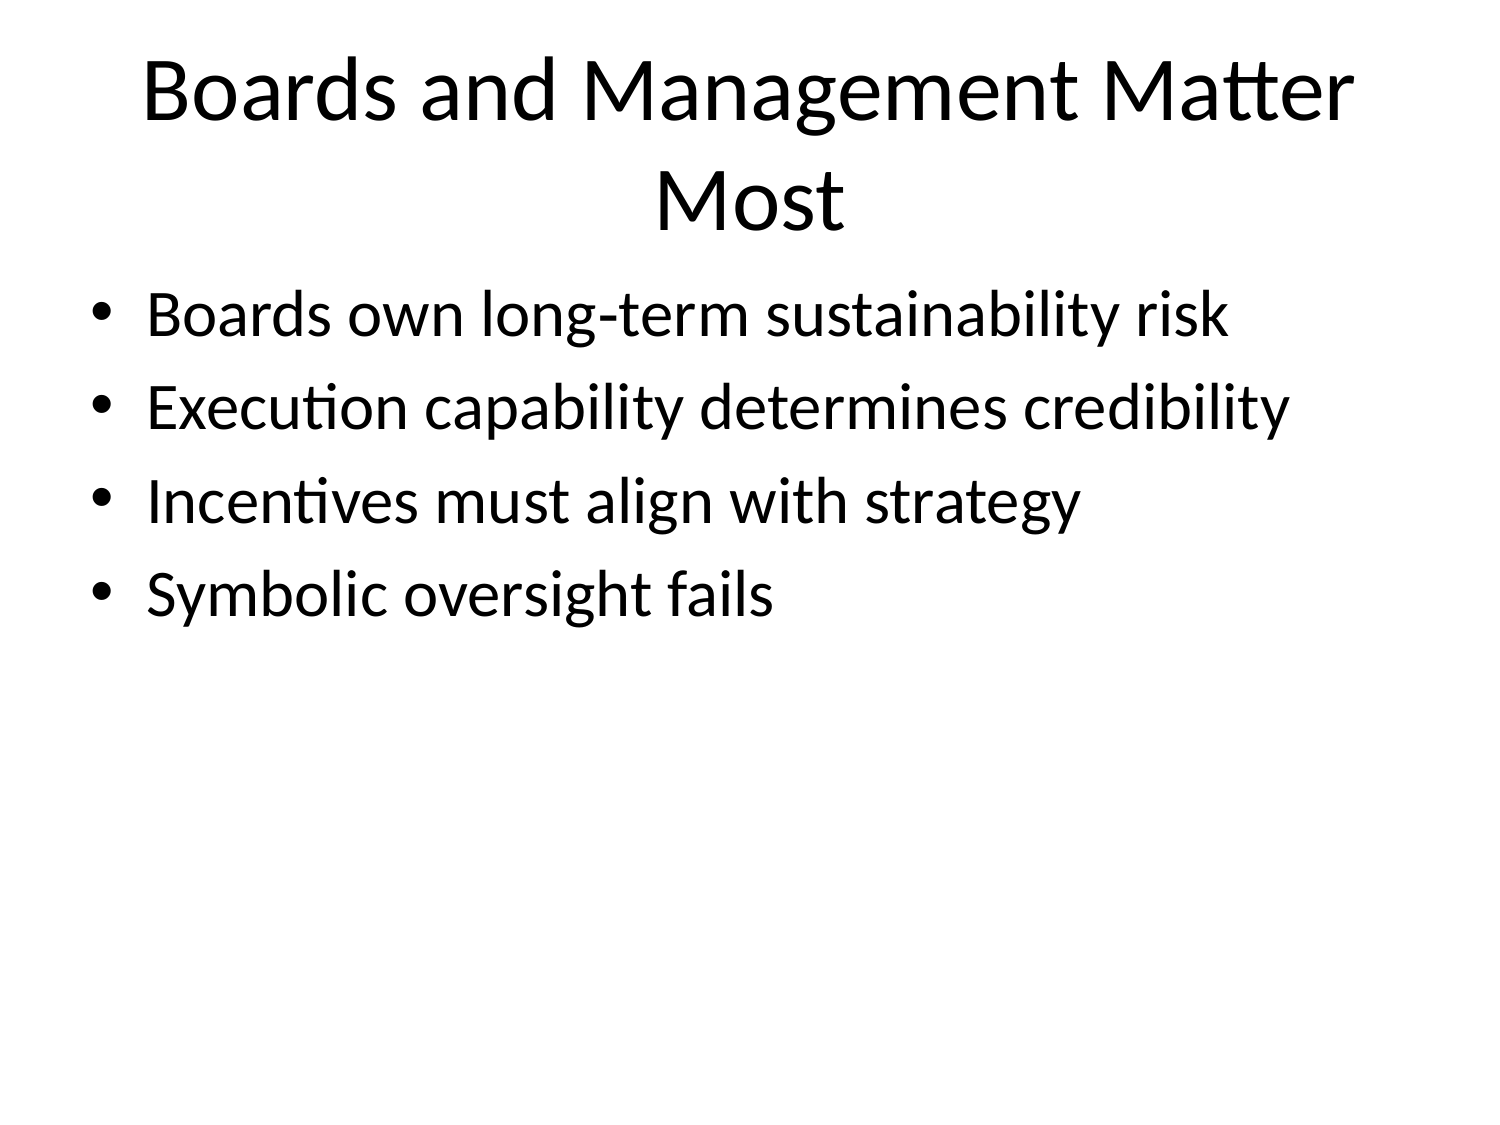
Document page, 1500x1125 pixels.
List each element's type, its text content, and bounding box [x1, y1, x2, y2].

title Boards and Management Matter Most [75, 45, 1425, 233]
list Boards own long‑term sustainability risk Execution capability determines credibility Incentives must align with strategy Symbolic oversight fails [75, 262, 1425, 1005]
